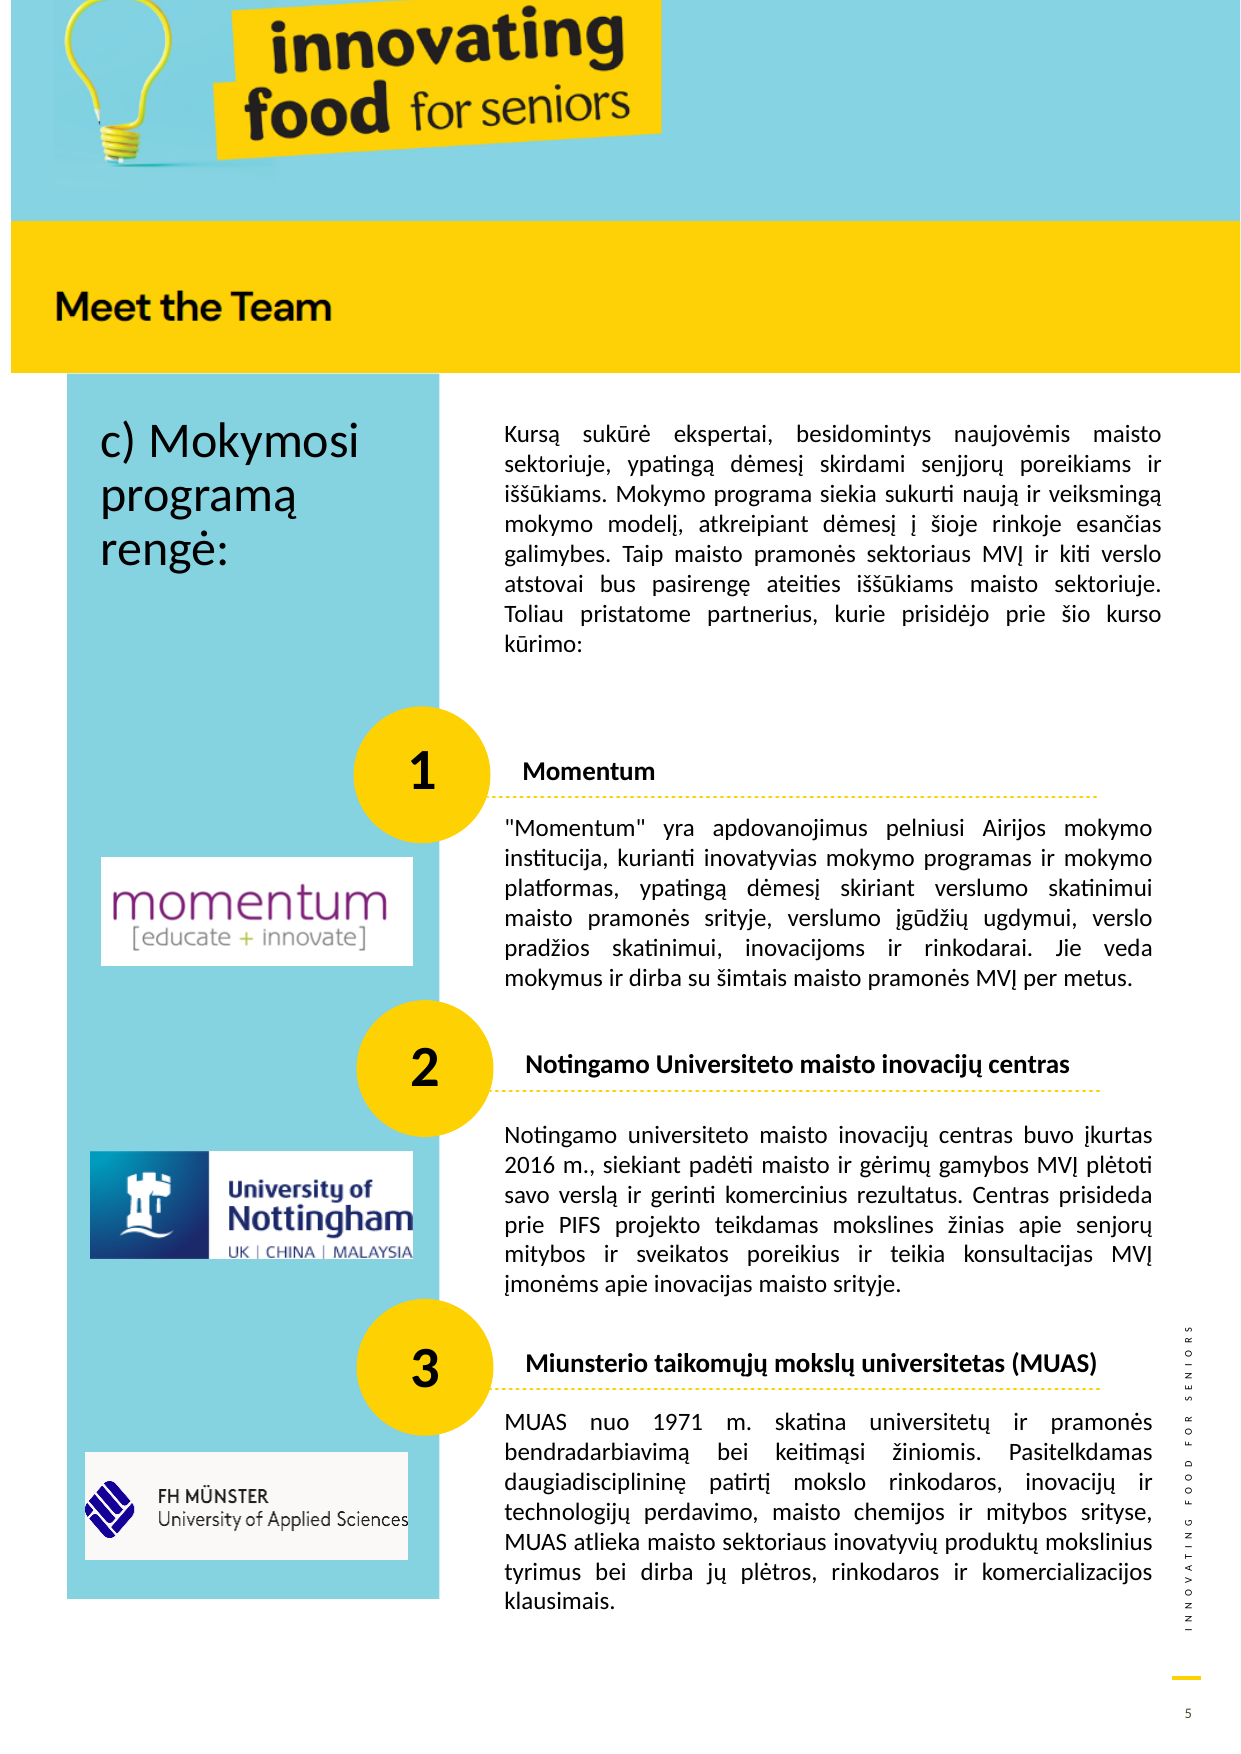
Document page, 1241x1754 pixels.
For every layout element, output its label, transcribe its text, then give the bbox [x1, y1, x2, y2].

list 3 [360, 1316, 490, 1421]
picture [90, 1154, 110, 1164]
list Miunsterio taikomųjų mokslų universitetas (MUAS) [510, 1341, 1134, 1396]
list Momentum [507, 749, 1085, 803]
picture [90, 1151, 413, 1259]
list 2 [360, 1015, 490, 1120]
list 1 [357, 718, 487, 823]
list c) Mokymosi programą rengė: [85, 407, 413, 688]
picture [101, 857, 413, 966]
list "Momentum" yra apdovanojimus pelniusi Airijos mokymo institucija, kurianti inovatyvias mokymo programas ir mokymo platformas, ypatingą dėmesį skiriant verslumo skatinimui maisto pramonės srityje, verslumo įgūdžių ugdymui, verslo pradžios skatinimui, inovacijoms ir rinkodarai. Jie veda mokymus ir dirba su šimtais maisto pramonės MVĮ per metus. [489, 803, 1168, 968]
list MUAS nuo 1971 m. skatina universitetų ir pramonės bendradarbiavimą bei keitimąsi žiniomis. Pasitelkdamas daugiadisciplininę patirtį mokslo rinkodaros, inovacijų ir technologijų perdavimo, maisto chemijos ir mitybos srityse, MUAS atlieka maisto sektoriaus inovatyvių produktų mokslinius tyrimus bei dirba jų plėtros, rinkodaros ir komercializacijos klausimais. [489, 1397, 1168, 1561]
list Notingamo Universiteto maisto inovacijų centras [510, 1042, 1177, 1097]
picture [85, 1452, 408, 1560]
picture [11, 0, 1241, 373]
list Kursą sukūrė ekspertai, besidomintys naujovėmis maisto sektoriuje, ypatingą dėmesį skirdami senjjorų poreikiams ir iššūkiams. Mokymo programa siekia sukurti naują ir veiksmingą mokymo modelį, atkreipiant dėmesį į šioje rinkoje esančias galimybes. Taip maisto pramonės sektoriaus MVĮ ir kiti verslo atstovai bus pasirengę ateities iššūkiams maisto sektoriuje. Toliau pristatome partnerius, kurie prisidėjo prie šio kurso kūrimo: [489, 410, 1177, 552]
list Notingamo universiteto maisto inovacijų centras buvo įkurtas 2016 m., siekiant padėti maisto ir gėrimų gamybos MVĮ plėtoti savo verslą ir gerinti komercinius rezultatus. Centras prisideda prie PIFS projekto teikdamas mokslines žinias apie senjorų mitybos ir sveikatos poreikius ir teikia konsultacijas MVĮ įmonėms apie inovacijas maisto srityje. [489, 1110, 1168, 1274]
